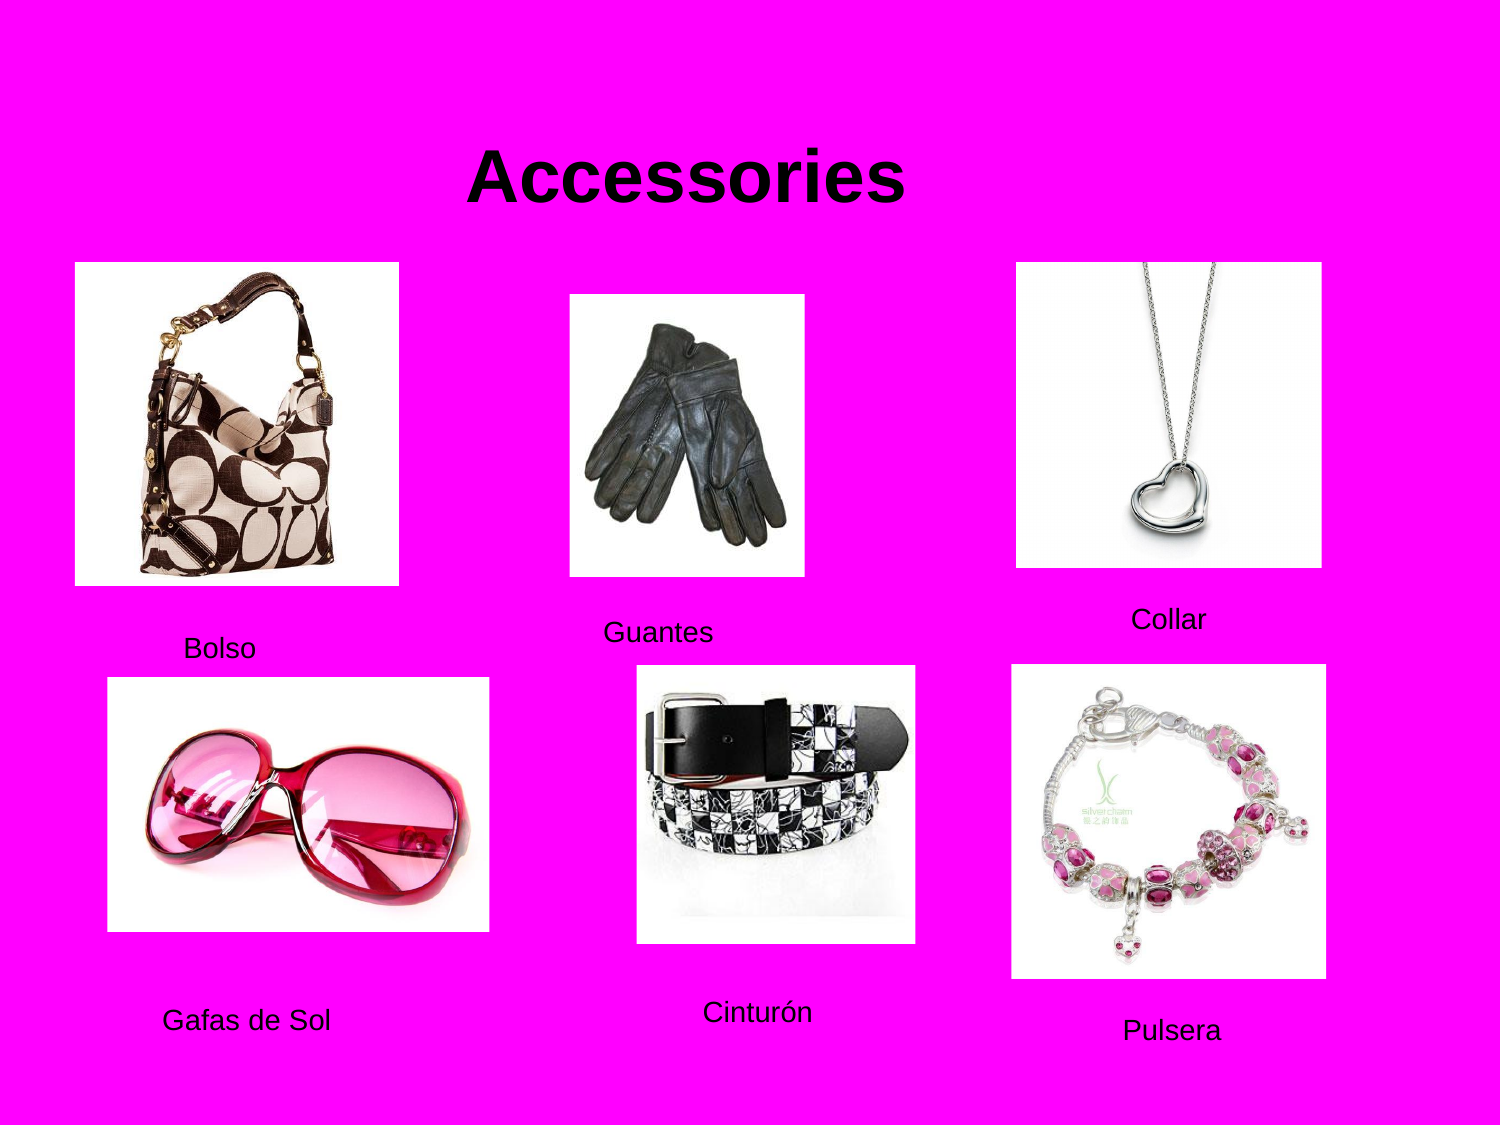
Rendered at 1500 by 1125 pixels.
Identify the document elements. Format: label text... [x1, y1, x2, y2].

text_box [107, 677, 490, 932]
text_box [74, 262, 399, 586]
title Accessories [75, 14, 1425, 233]
text_box Pulsera [1025, 996, 1335, 1061]
text_box [636, 665, 916, 944]
text_box [569, 294, 805, 577]
text_box Collar [1016, 585, 1322, 651]
text_box [1011, 664, 1327, 979]
text_box Bolso [94, 614, 399, 680]
text_box Cinturón [662, 977, 890, 1043]
text_box Gafas de Sol [147, 986, 410, 1052]
text_box [1016, 262, 1322, 568]
text_box Guantes [579, 597, 800, 663]
list m [75, 262, 1425, 931]
